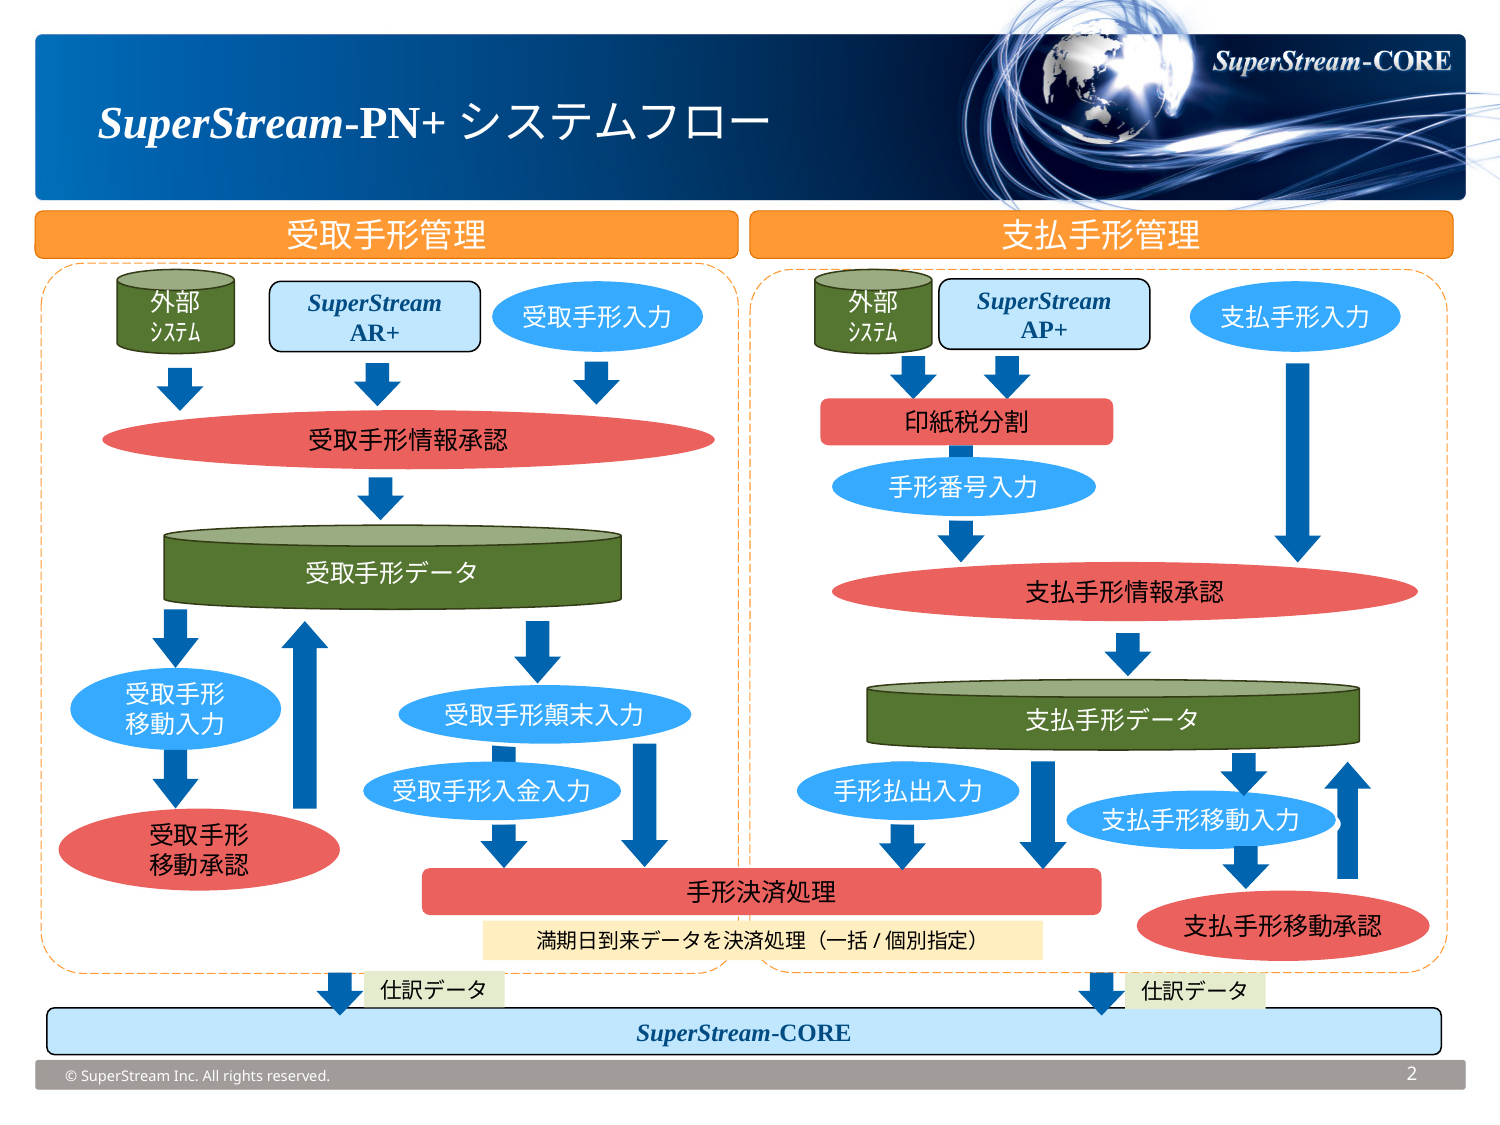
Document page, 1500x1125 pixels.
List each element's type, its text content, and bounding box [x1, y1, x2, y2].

text_box 受取手形 移動入力 [70, 667, 282, 750]
text_box [1078, 972, 1125, 1016]
text_box 受取手形入力 [492, 281, 704, 352]
text_box 仕訳データ [1125, 972, 1266, 1010]
text_box [983, 356, 1031, 398]
title SuperStream-PN+システムフロー [82, 35, 1418, 201]
text_box 手形払出入力 [796, 761, 1020, 821]
text_box [889, 356, 937, 398]
text_box [156, 367, 204, 411]
text_box [152, 749, 199, 809]
text_box [1324, 761, 1372, 879]
text_box 外部 ｼｽﾃﾑ [812, 267, 935, 356]
text_box 受取手形管理 [35, 210, 739, 259]
text_box [749, 269, 1448, 973]
text_box 支払手形情報承認 [831, 561, 1418, 622]
text_box [1274, 363, 1322, 563]
text_box 受取手形情報承認 [102, 410, 715, 470]
text_box 手形決済処理 [421, 868, 1102, 916]
text_box 支払手形データ [865, 677, 1362, 753]
text_box 支払手形移動承認 [1136, 890, 1430, 961]
text_box [356, 477, 405, 521]
text_box 受取手形顛末入力 [398, 685, 692, 744]
text_box [514, 621, 562, 684]
text_box 受取手形入金入力 [363, 761, 622, 821]
text_box [353, 363, 401, 407]
text_box [1220, 753, 1268, 797]
text_box SuperStream AR+ [267, 279, 483, 354]
text_box 受取手形 移動承認 [58, 808, 340, 891]
text_box [281, 621, 329, 809]
text_box SuperStream AP+ [936, 276, 1153, 352]
text_box 満期日到来データを決済処理（一括/個別指定） [482, 920, 1043, 961]
text_box [621, 743, 669, 868]
text_box 外部 ｼｽﾃﾑ [115, 267, 237, 356]
text_box [1104, 633, 1152, 677]
text_box 仕訳データ [364, 971, 505, 1008]
footer © SuperStream Inc. All rights reserved. [50, 1059, 423, 1094]
text_box [878, 825, 926, 871]
text_box [41, 263, 739, 974]
text_box [1222, 846, 1270, 890]
text_box 手形番号入力 [832, 457, 1097, 517]
text_box SuperStream-CORE [44, 1005, 1444, 1057]
text_box [316, 972, 364, 1016]
text_box 支払手形管理 [749, 210, 1454, 259]
text_box [572, 361, 620, 405]
text_box 支払手形移動入力 [1066, 790, 1336, 850]
text_box 支払手形入力 [1189, 281, 1401, 352]
text_box 印紙税分割 [820, 398, 1114, 446]
text_box [152, 609, 199, 667]
picture [0, 0, 1500, 1125]
text_box [1019, 761, 1067, 870]
text_box 受取手形データ [161, 523, 624, 612]
slide_number 2 [1299, 1060, 1418, 1090]
